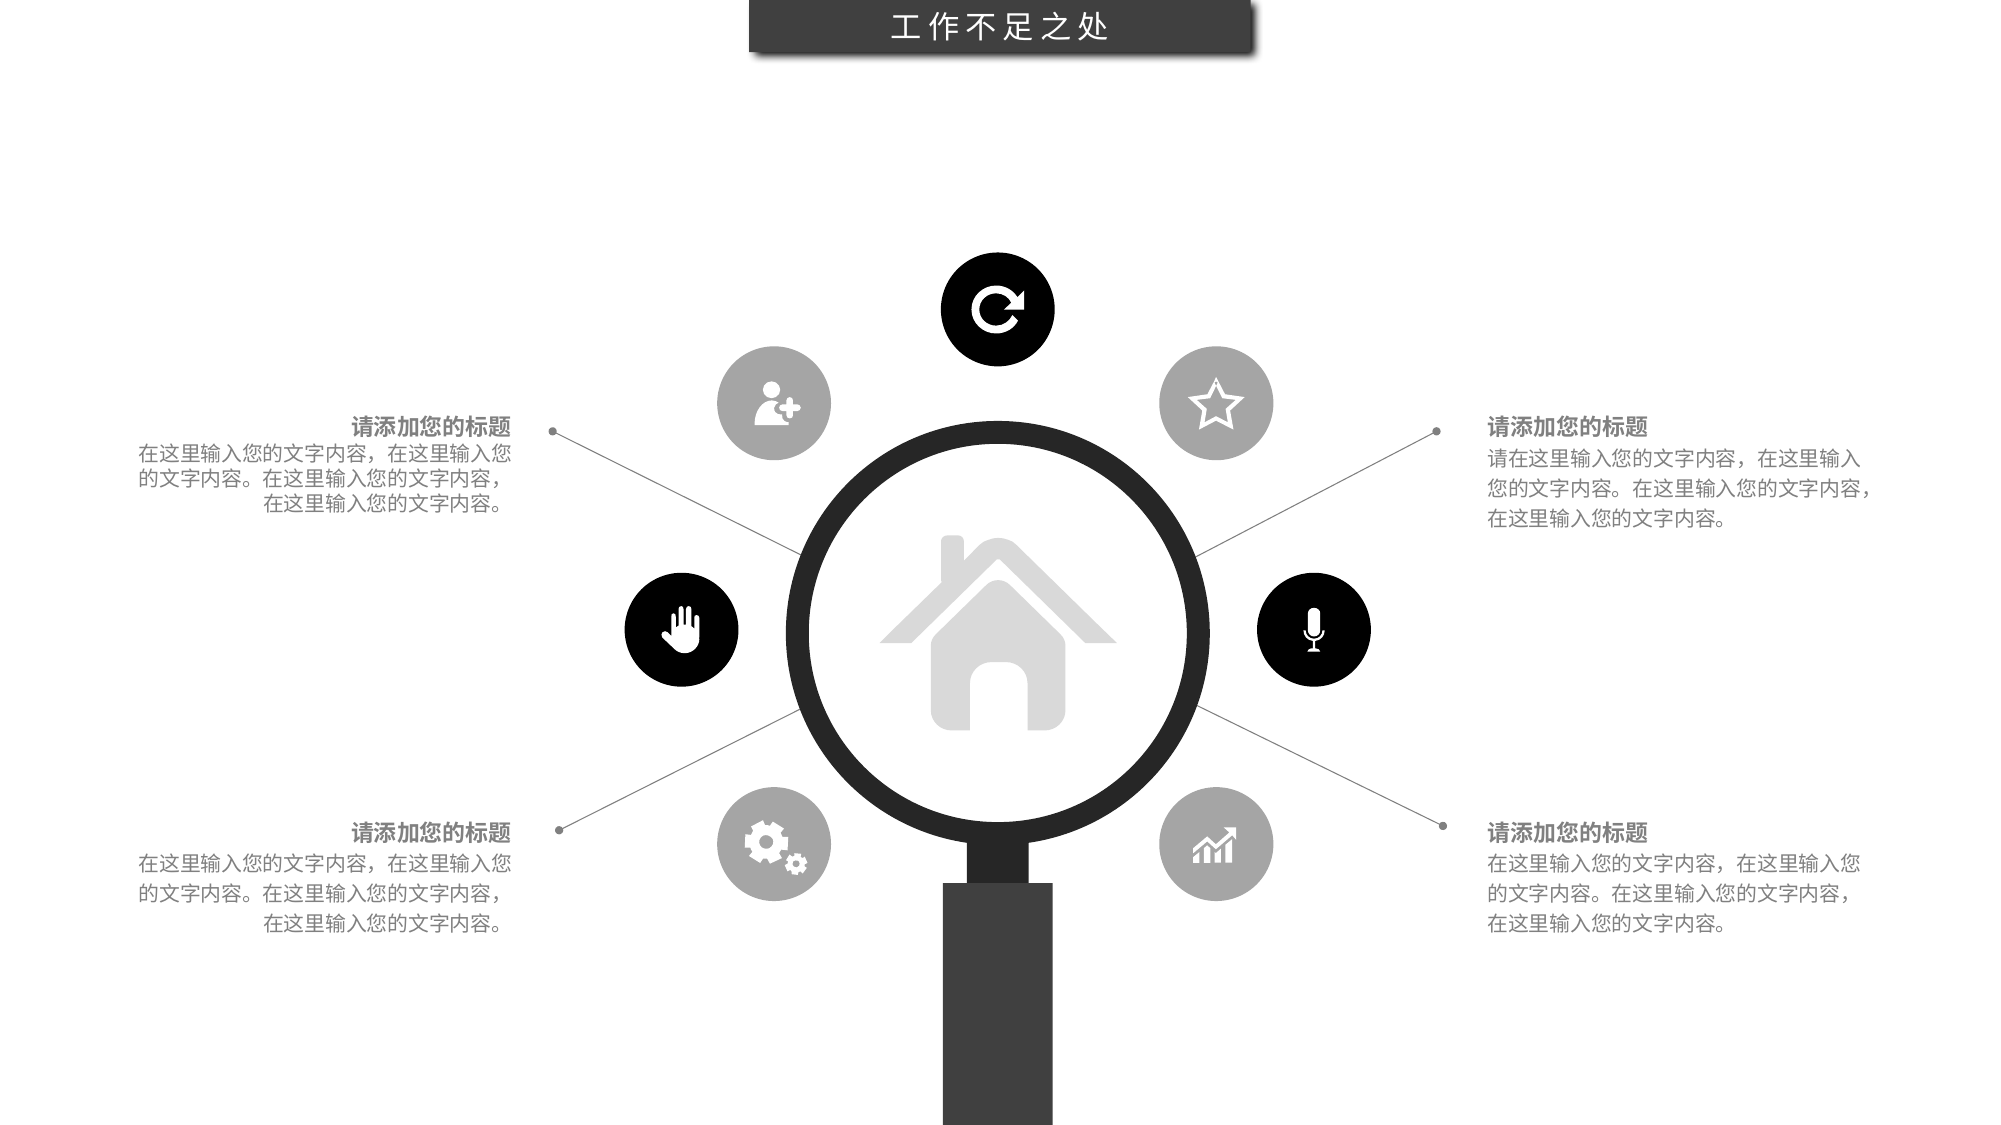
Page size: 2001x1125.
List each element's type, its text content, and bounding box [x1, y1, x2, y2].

text_box [717, 346, 832, 461]
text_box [785, 420, 1210, 1125]
text_box [971, 285, 1025, 334]
text_box 工作不足之处 [749, 0, 1251, 53]
text_box [1159, 346, 1274, 461]
text_box [940, 252, 1055, 367]
text_box [624, 572, 739, 687]
text_box [661, 606, 700, 654]
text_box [754, 381, 801, 426]
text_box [1303, 607, 1325, 652]
text_box [1210, 787, 1274, 902]
text_box [1257, 572, 1371, 687]
text_box 请添加您的标题 在这里输入您的文字内容，在这里输入您的文字内容。在这里输入您的文字内容，在这里输入您的文字内容。 [138, 818, 513, 936]
text_box [1210, 427, 1441, 550]
text_box [1187, 376, 1245, 430]
text_box 请添加您的标题 请在这里输入您的文字内容，在这里输入您的文字内容。在这里输入您的文字内容，在这里输入您的文字内容。 [1487, 412, 1862, 531]
text_box [548, 427, 785, 548]
text_box 请添加您的标题 在这里输入您的文字内容，在这里输入您的文字内容。在这里输入您的文字内容，在这里输入您的文字内容。 [138, 412, 513, 516]
text_box [1210, 711, 1448, 831]
text_box 请添加您的标题 在这里输入您的文字内容，在这里输入您的文字内容。在这里输入您的文字内容，在这里输入您的文字内容。 [1487, 818, 1862, 936]
text_box [717, 787, 785, 902]
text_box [1210, 827, 1237, 863]
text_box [744, 820, 785, 875]
text_box [555, 716, 785, 835]
